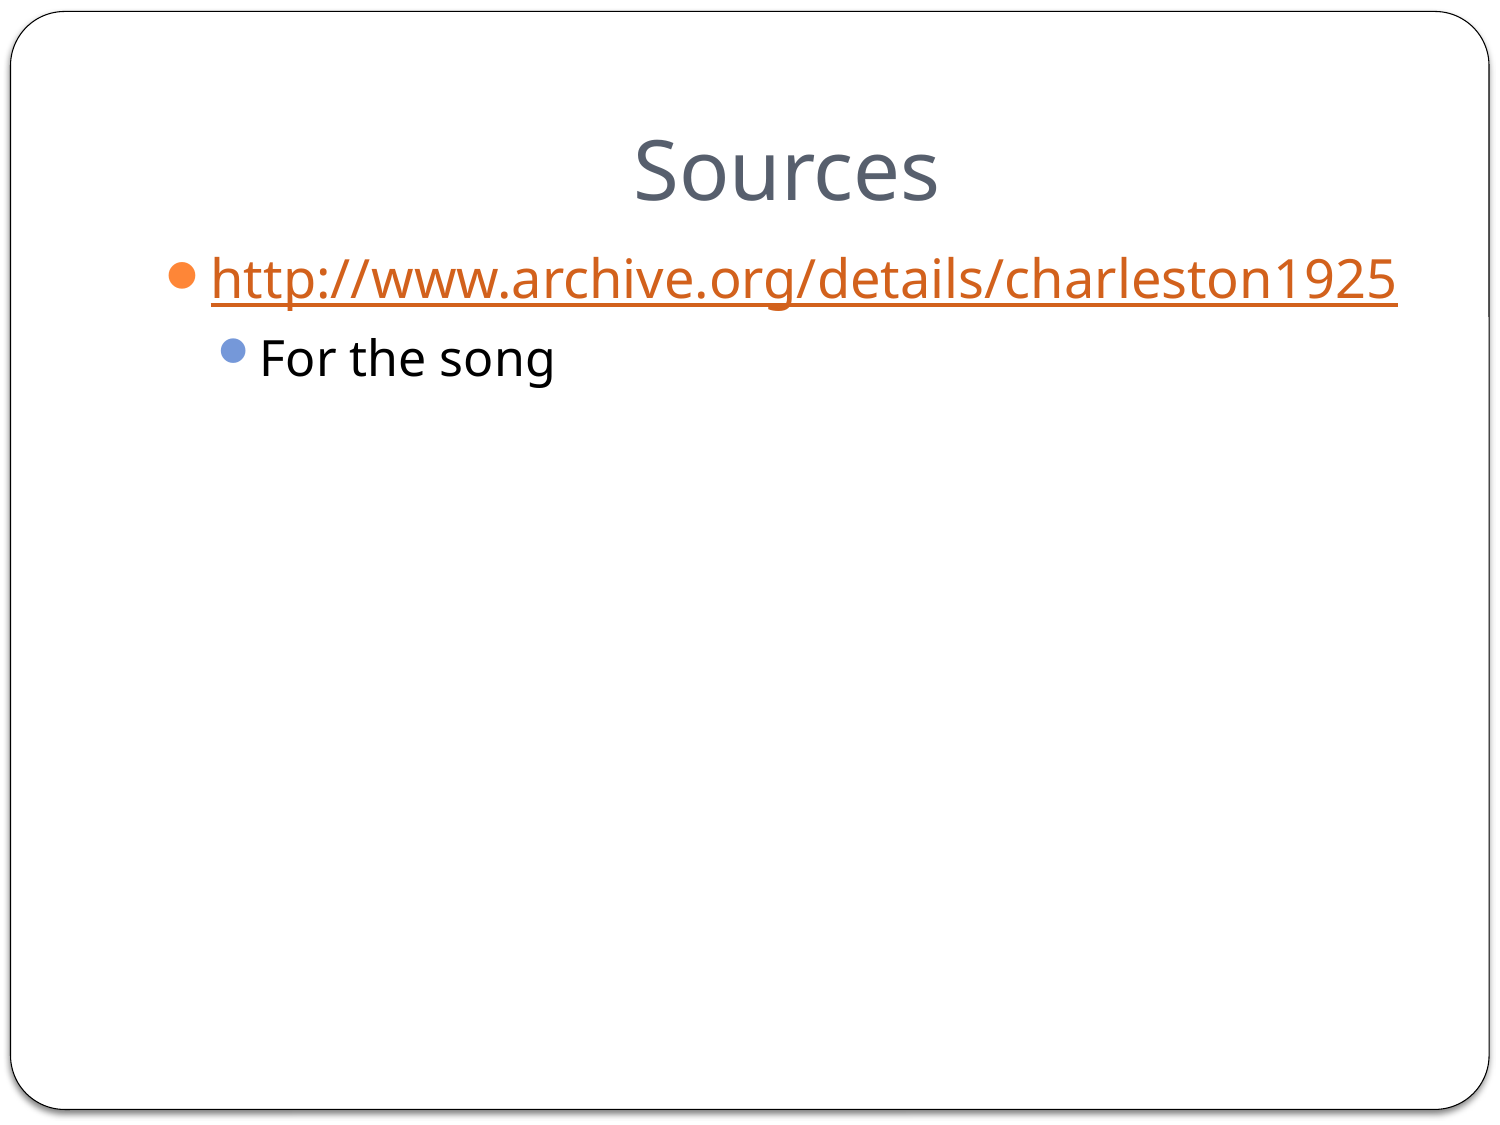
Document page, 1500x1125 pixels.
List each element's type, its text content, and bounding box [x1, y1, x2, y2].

list http://www.archive.org/details/charleston1925 For the song [150, 237, 1425, 988]
title Sources [150, 45, 1425, 233]
